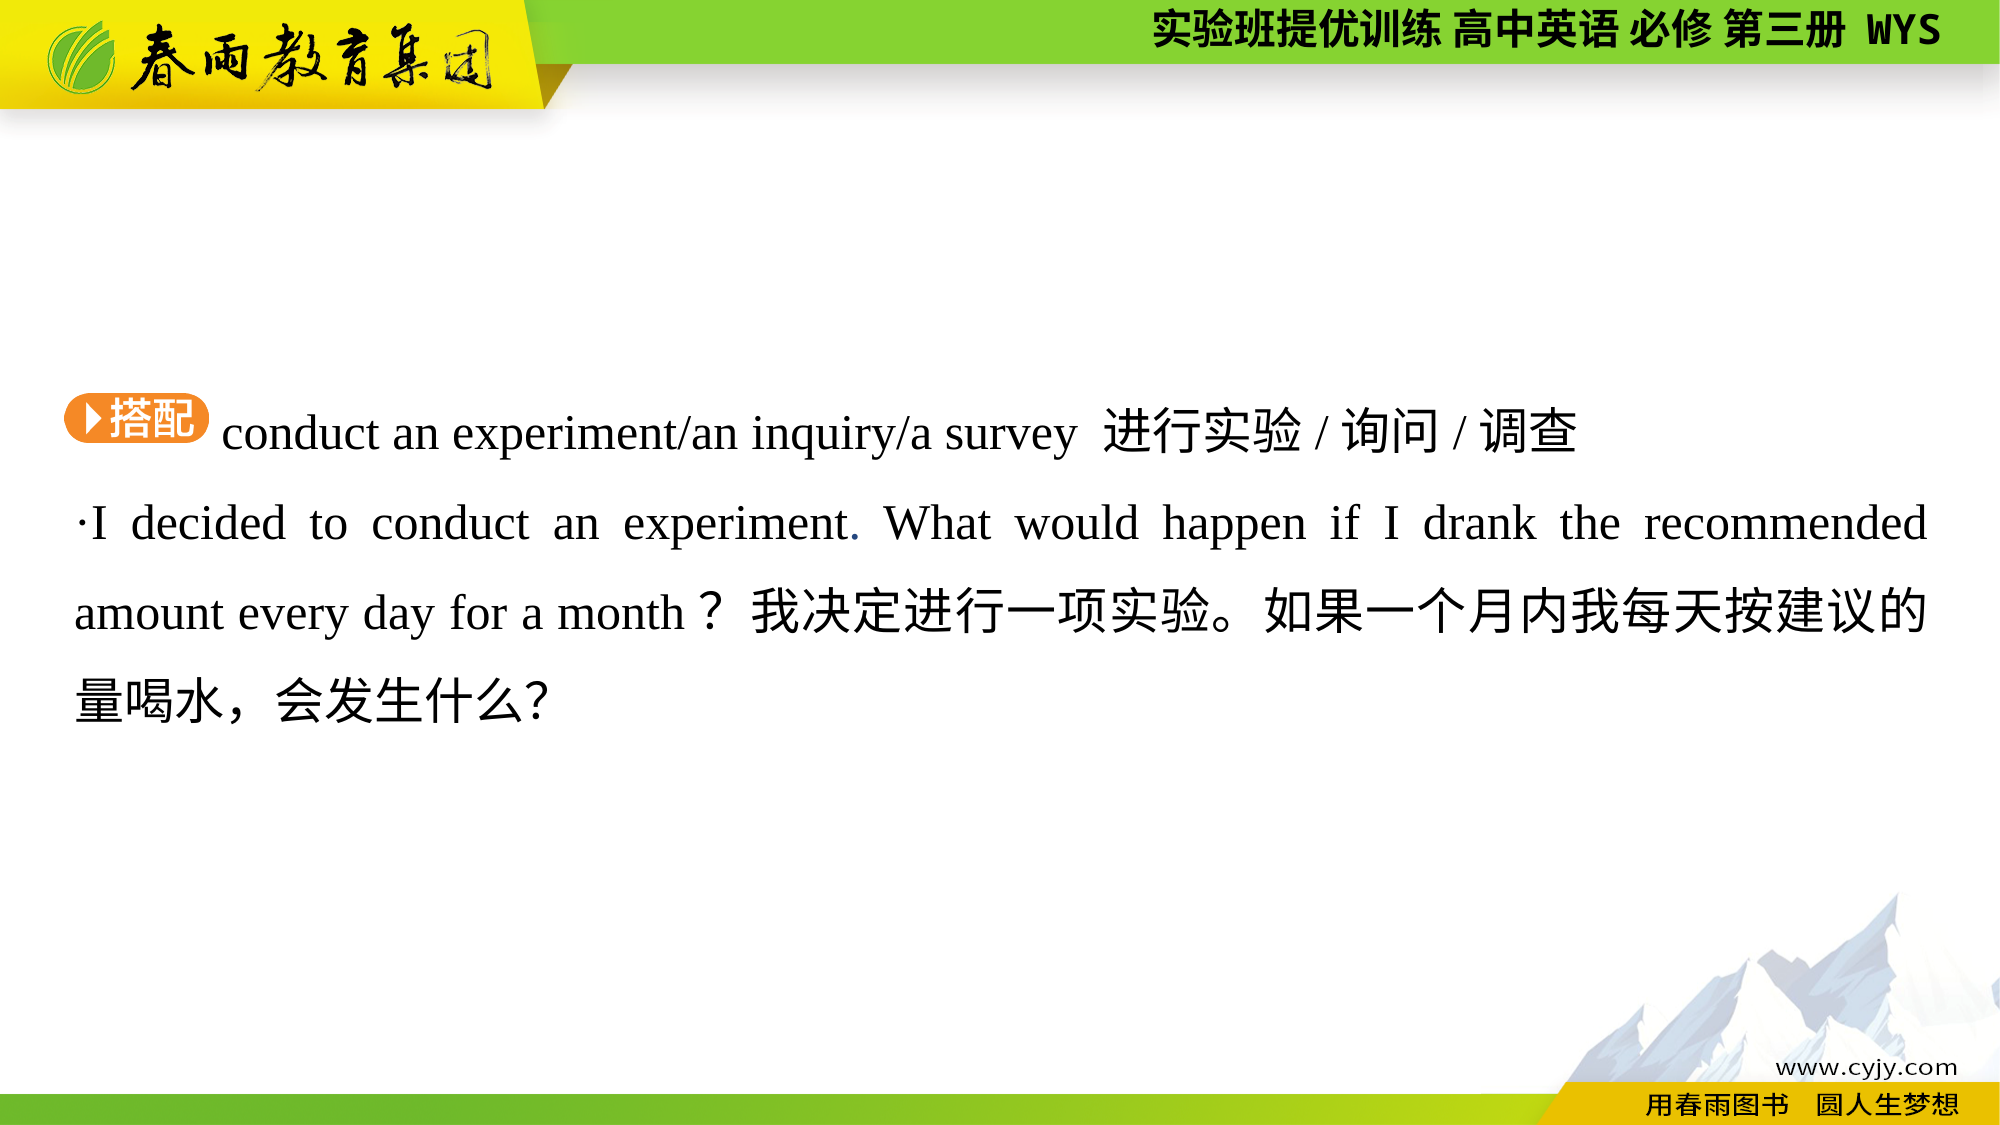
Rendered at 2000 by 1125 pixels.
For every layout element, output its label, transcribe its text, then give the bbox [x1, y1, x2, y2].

picture [0, 0, 2000, 1125]
list conduct an experiment/an inquiry/a survey 进行实验/询问/调查 ·I decided to conduct an experiment. What would happen if I drank the recommended amount every day for a month？我决定进行一项实验。如果一个月内我每天按建议的量喝水，会发生什么？ [59, 361, 1944, 729]
